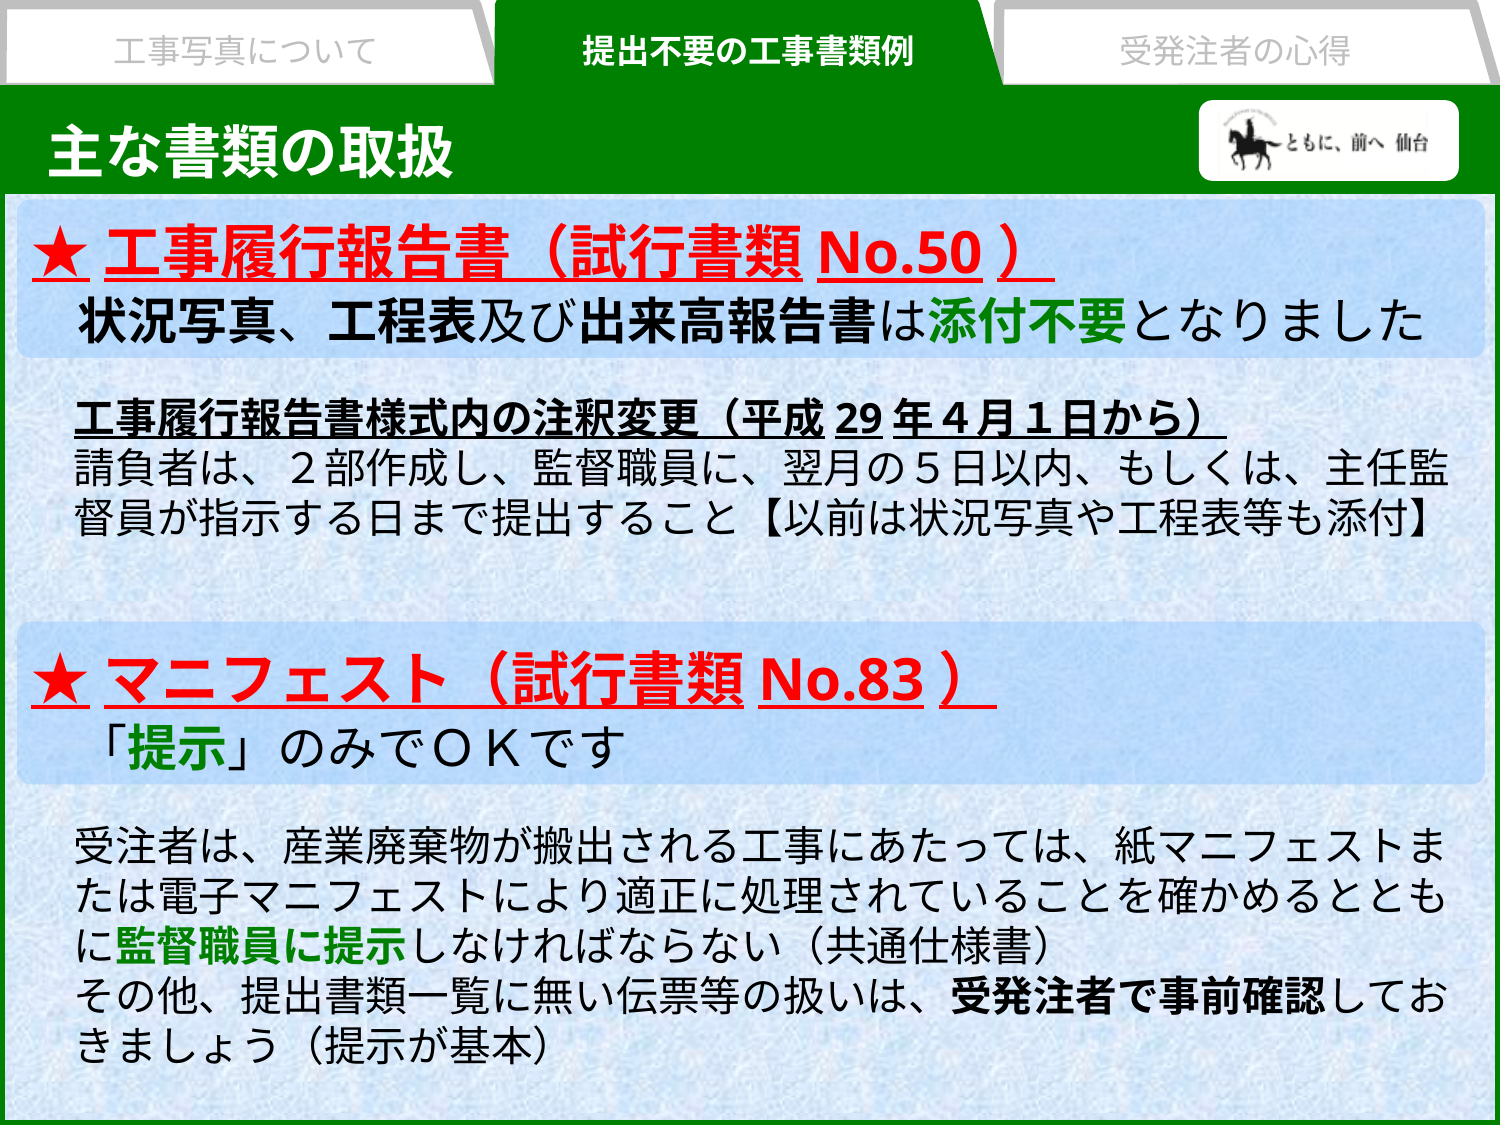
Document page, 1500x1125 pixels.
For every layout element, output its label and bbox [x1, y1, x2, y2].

text_box [0, 3, 1500, 1125]
